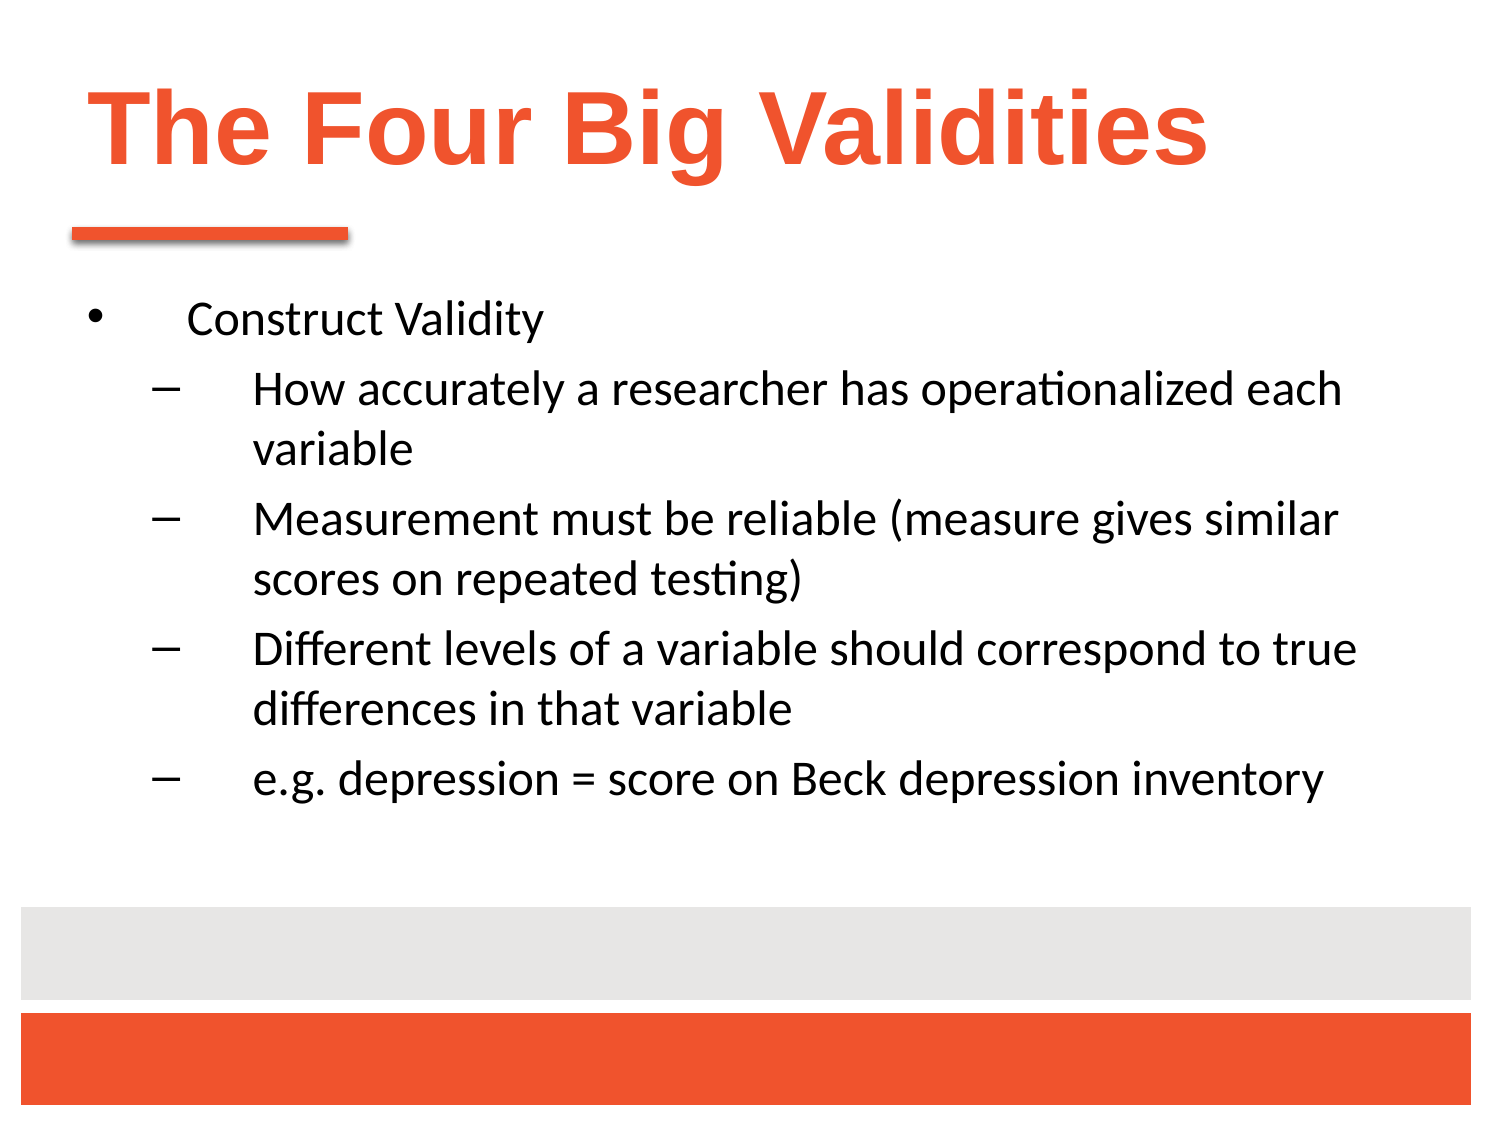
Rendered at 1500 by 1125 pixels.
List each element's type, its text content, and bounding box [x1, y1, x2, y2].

list Construct Validity How accurately a researcher has operationalized each variable Measurement must be reliable (measure gives similar scores on repeated testing) Different levels of a variable should correspond to true differences in that variable e.g. depression = score on Beck depression inventory [72, 277, 1423, 876]
title The Four Big Validities [72, 29, 1423, 218]
